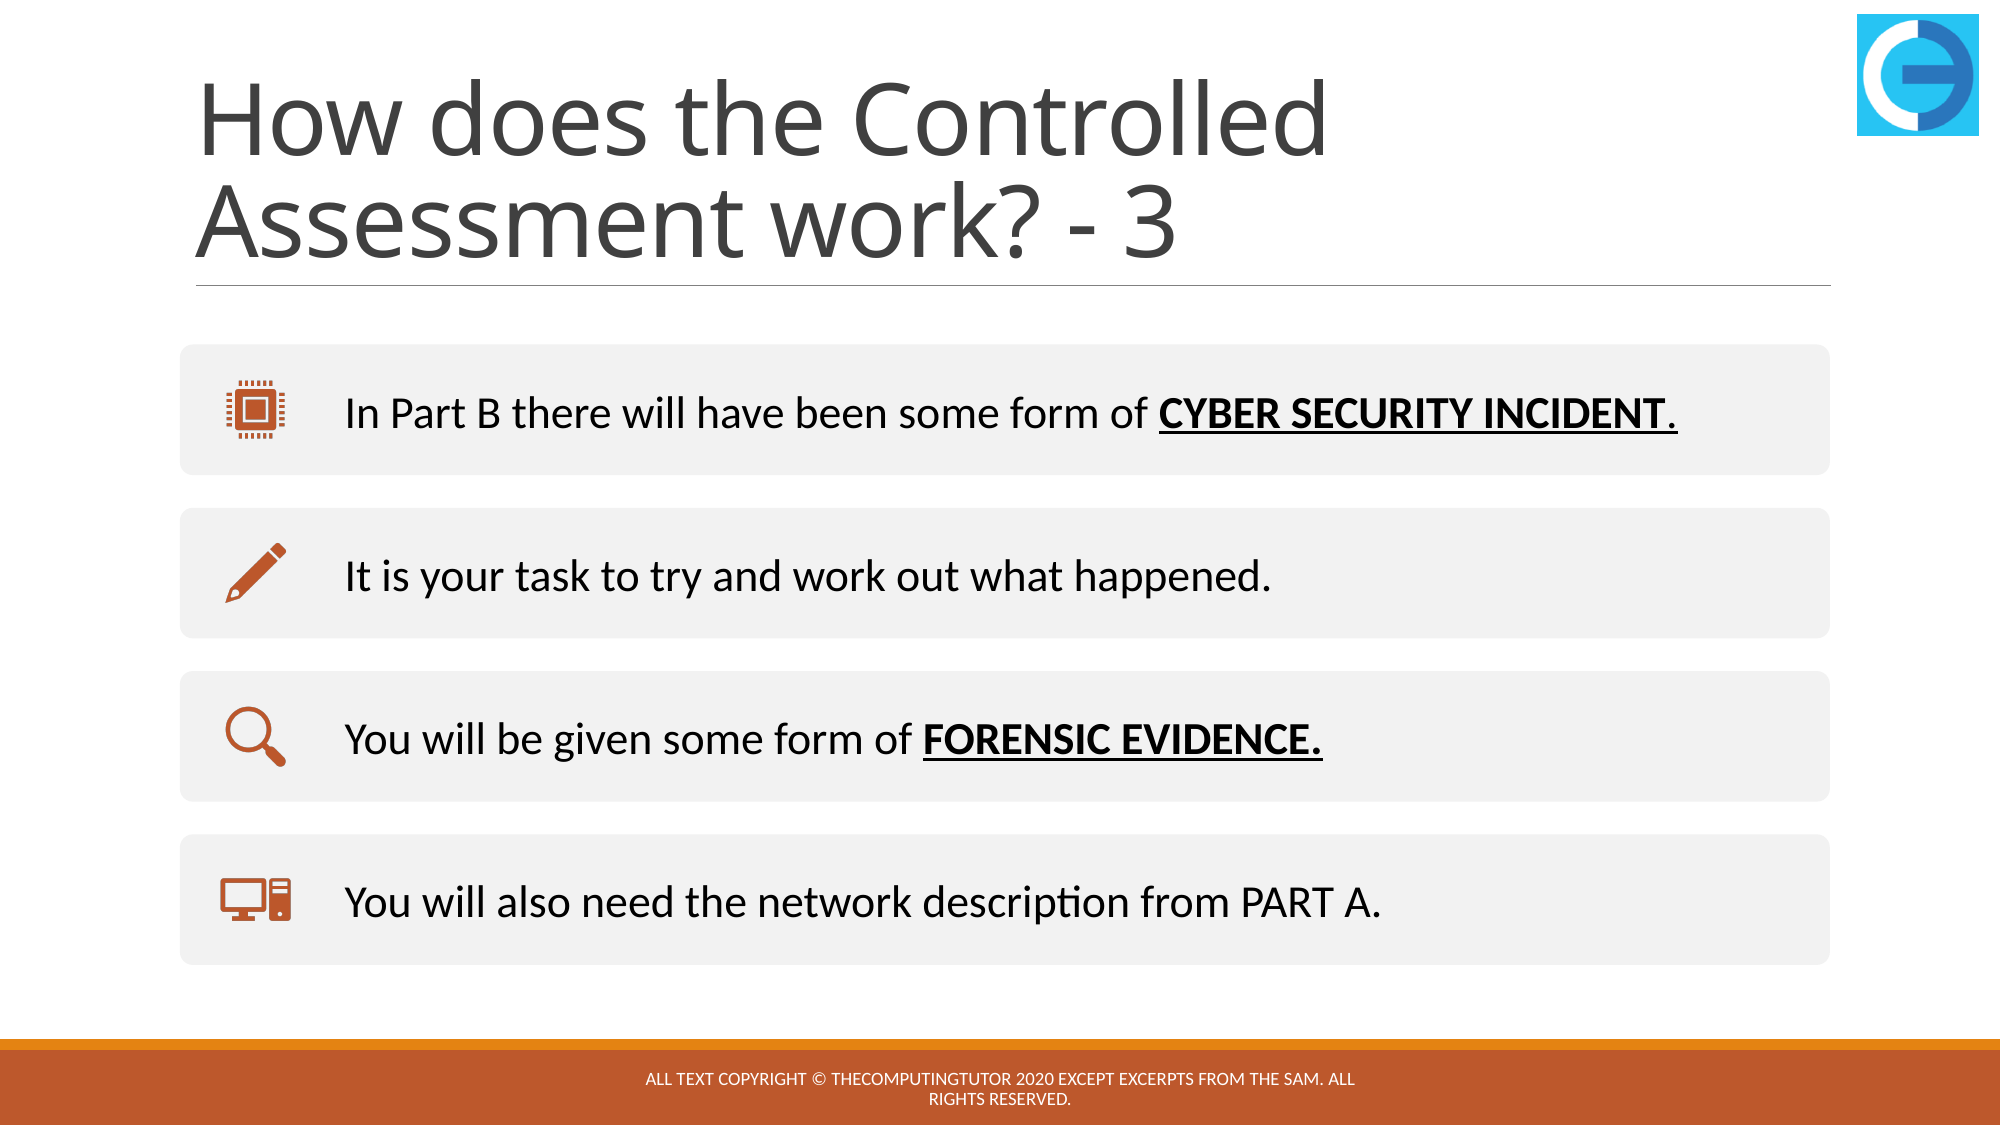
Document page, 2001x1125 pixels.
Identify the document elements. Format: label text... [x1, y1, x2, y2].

title How does the Controlled Assessment work? - 3 [180, 47, 1830, 285]
footer All text copyright © TheComputingTutor 2020 except excerpts from the SAM. All rights Reserved. [604, 1059, 1396, 1120]
picture [1857, 14, 1979, 136]
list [179, 343, 1831, 966]
